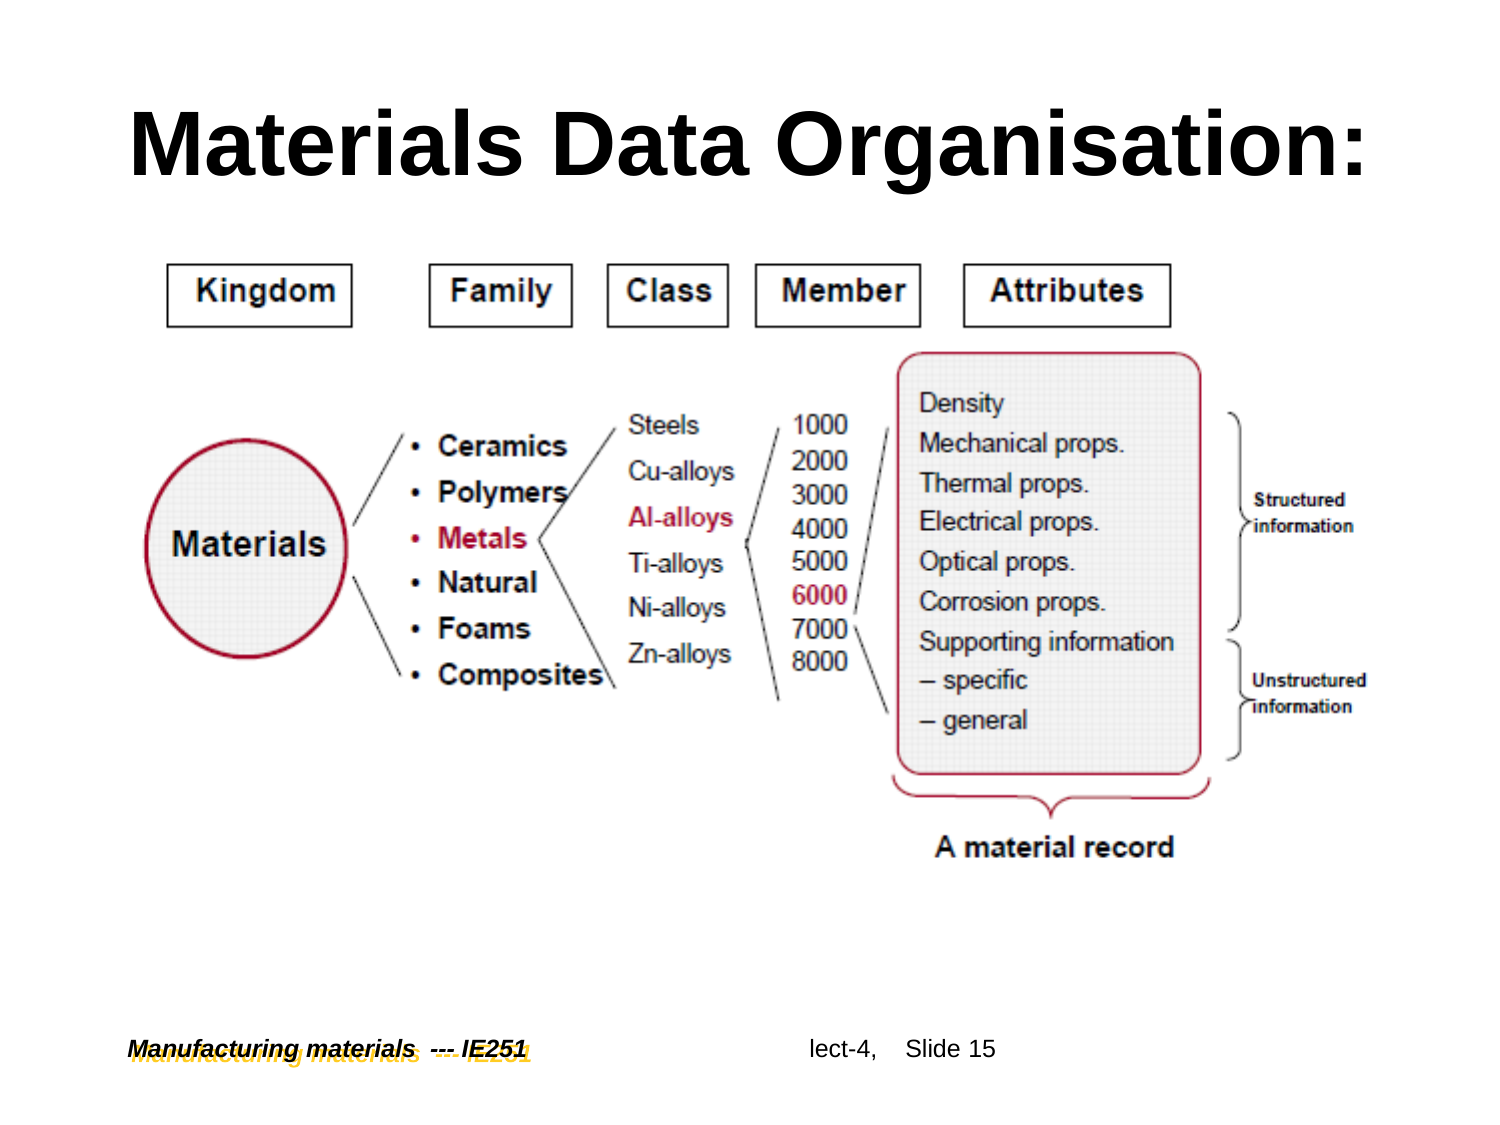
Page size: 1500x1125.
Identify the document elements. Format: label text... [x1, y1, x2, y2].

title Materials Data Organisation: [75, 45, 1425, 233]
picture [117, 224, 1401, 910]
